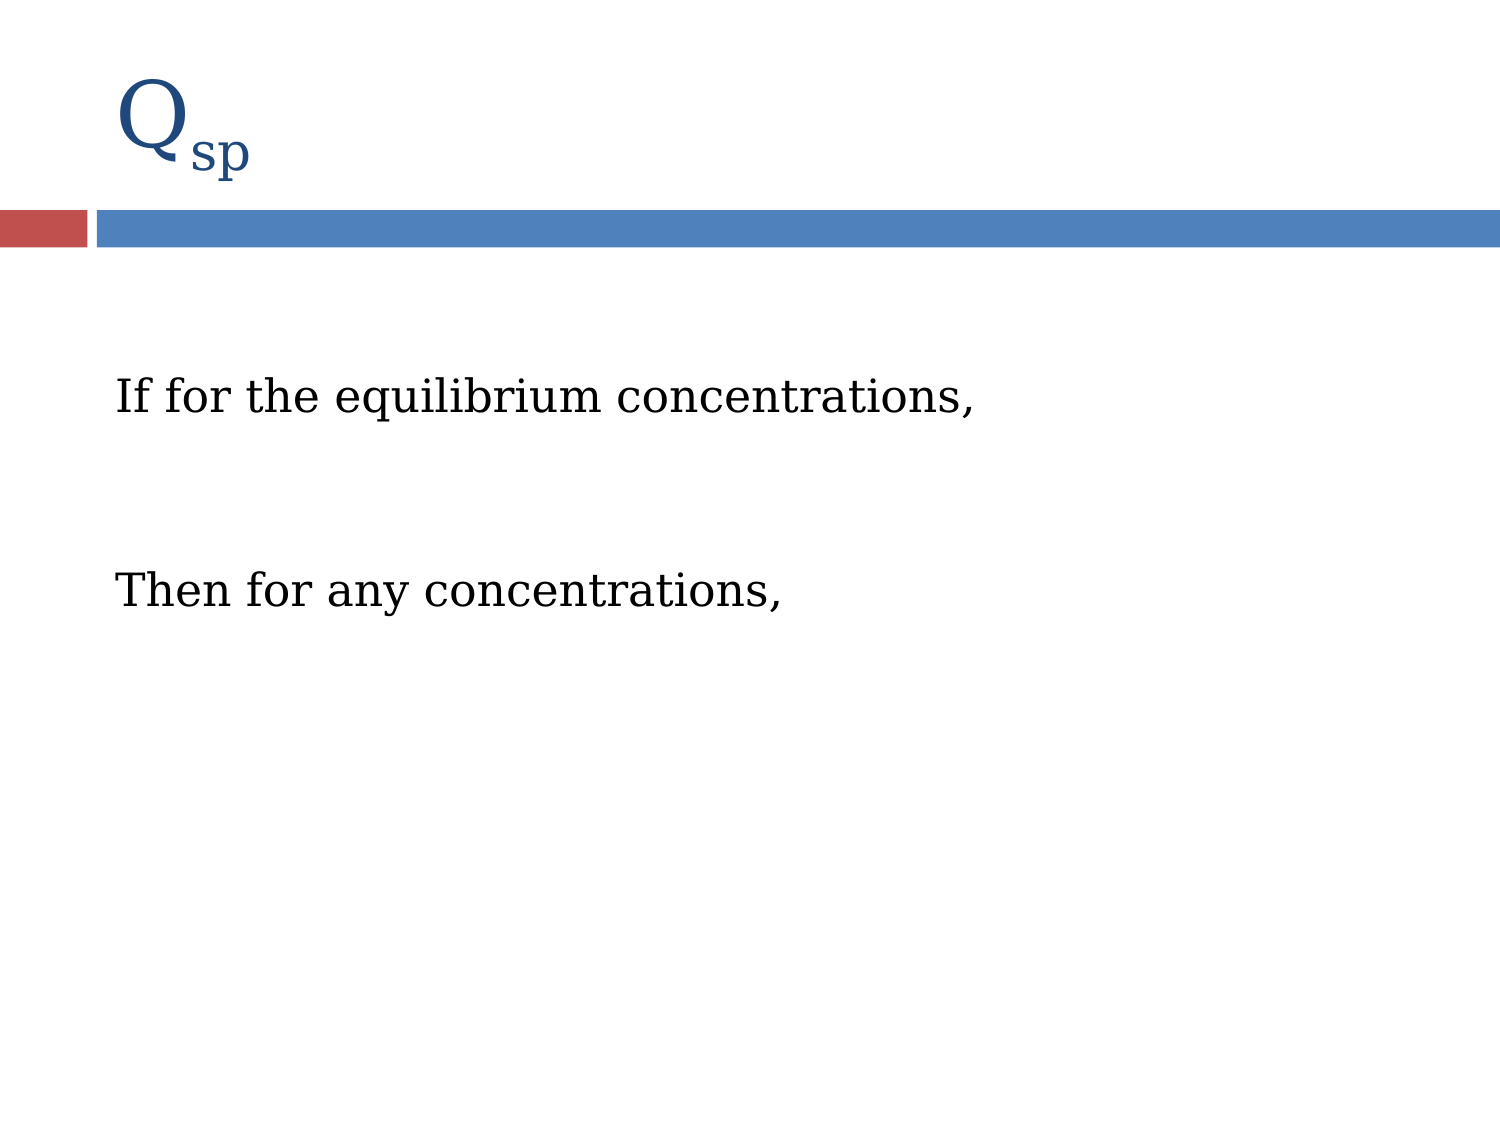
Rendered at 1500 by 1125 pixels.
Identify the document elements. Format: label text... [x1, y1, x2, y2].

title Qsp [100, 37, 1438, 200]
